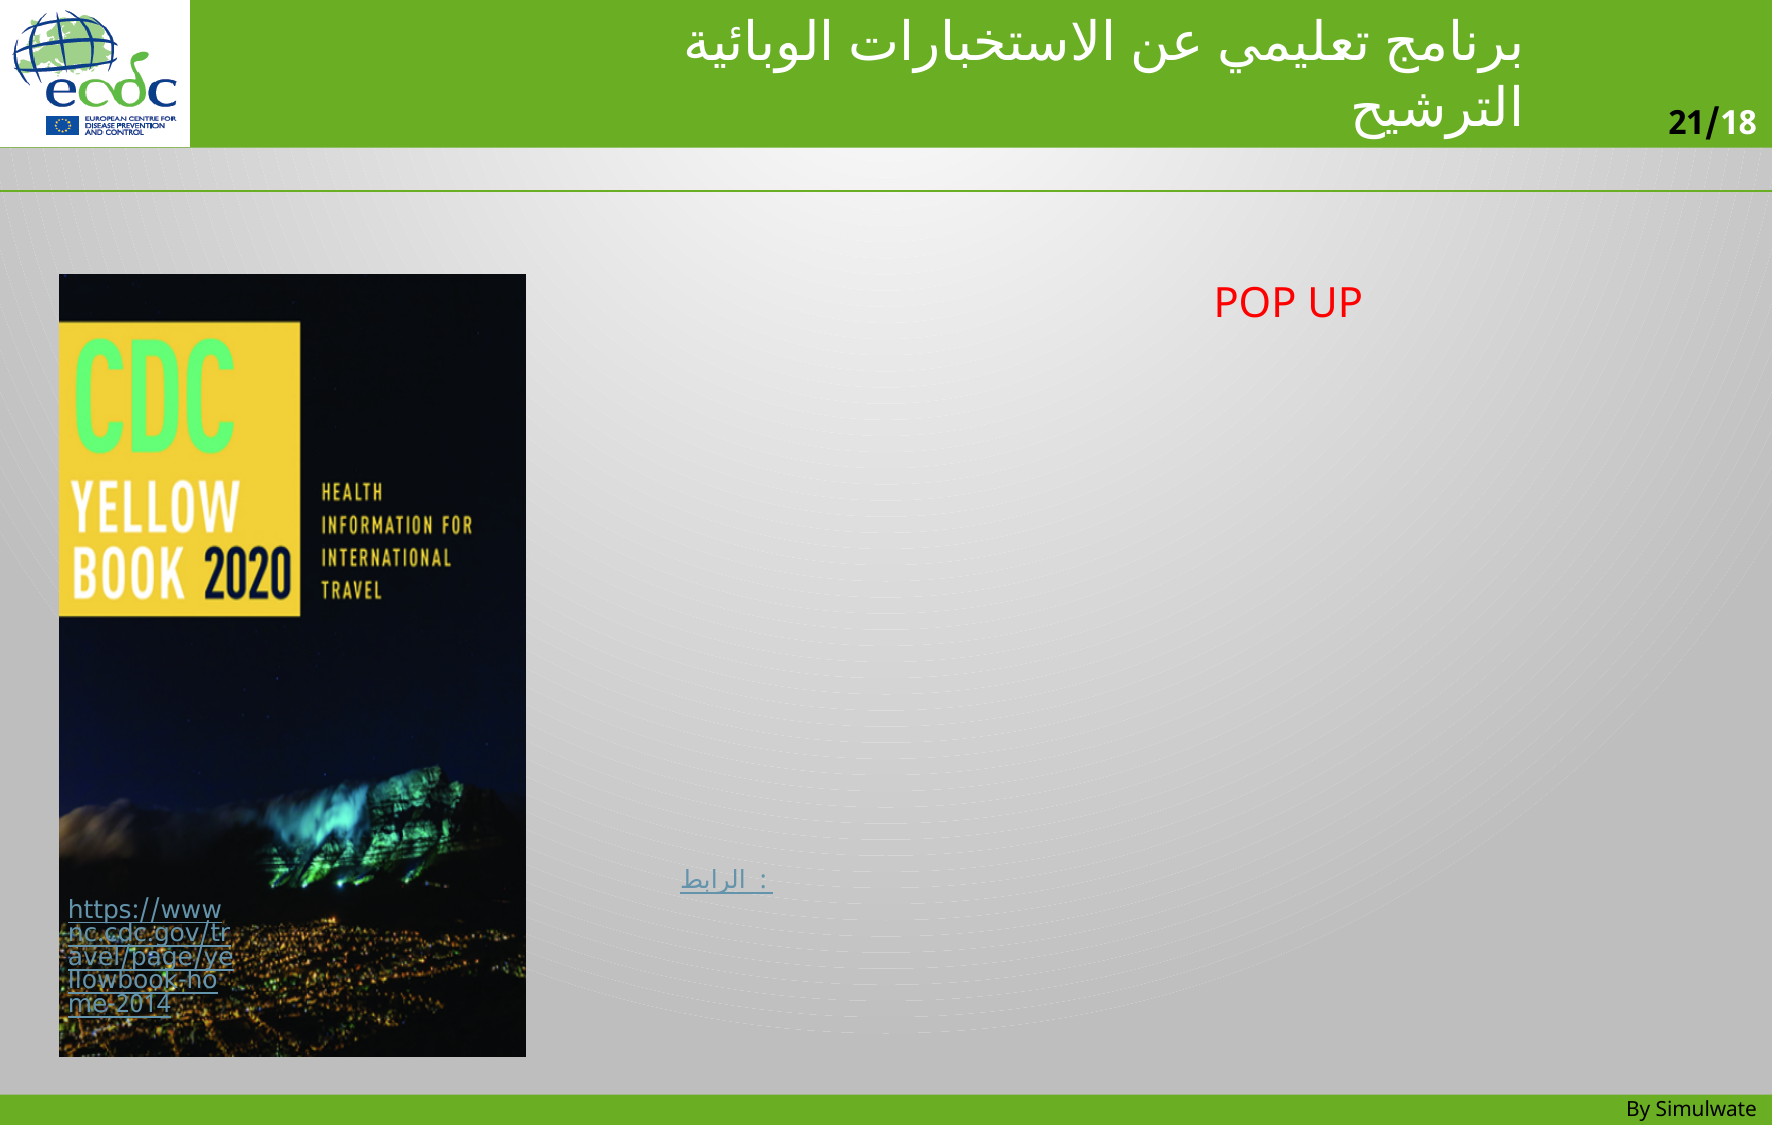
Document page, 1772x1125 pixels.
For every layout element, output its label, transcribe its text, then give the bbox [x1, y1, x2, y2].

picture [0, 0, 190, 147]
text_box POP UP [981, 274, 1595, 335]
text_box الرابط: https://wwwnc.cdc.gov/travel/page/yellowbook-home-2014 [620, 857, 820, 932]
picture [58, 274, 526, 1058]
